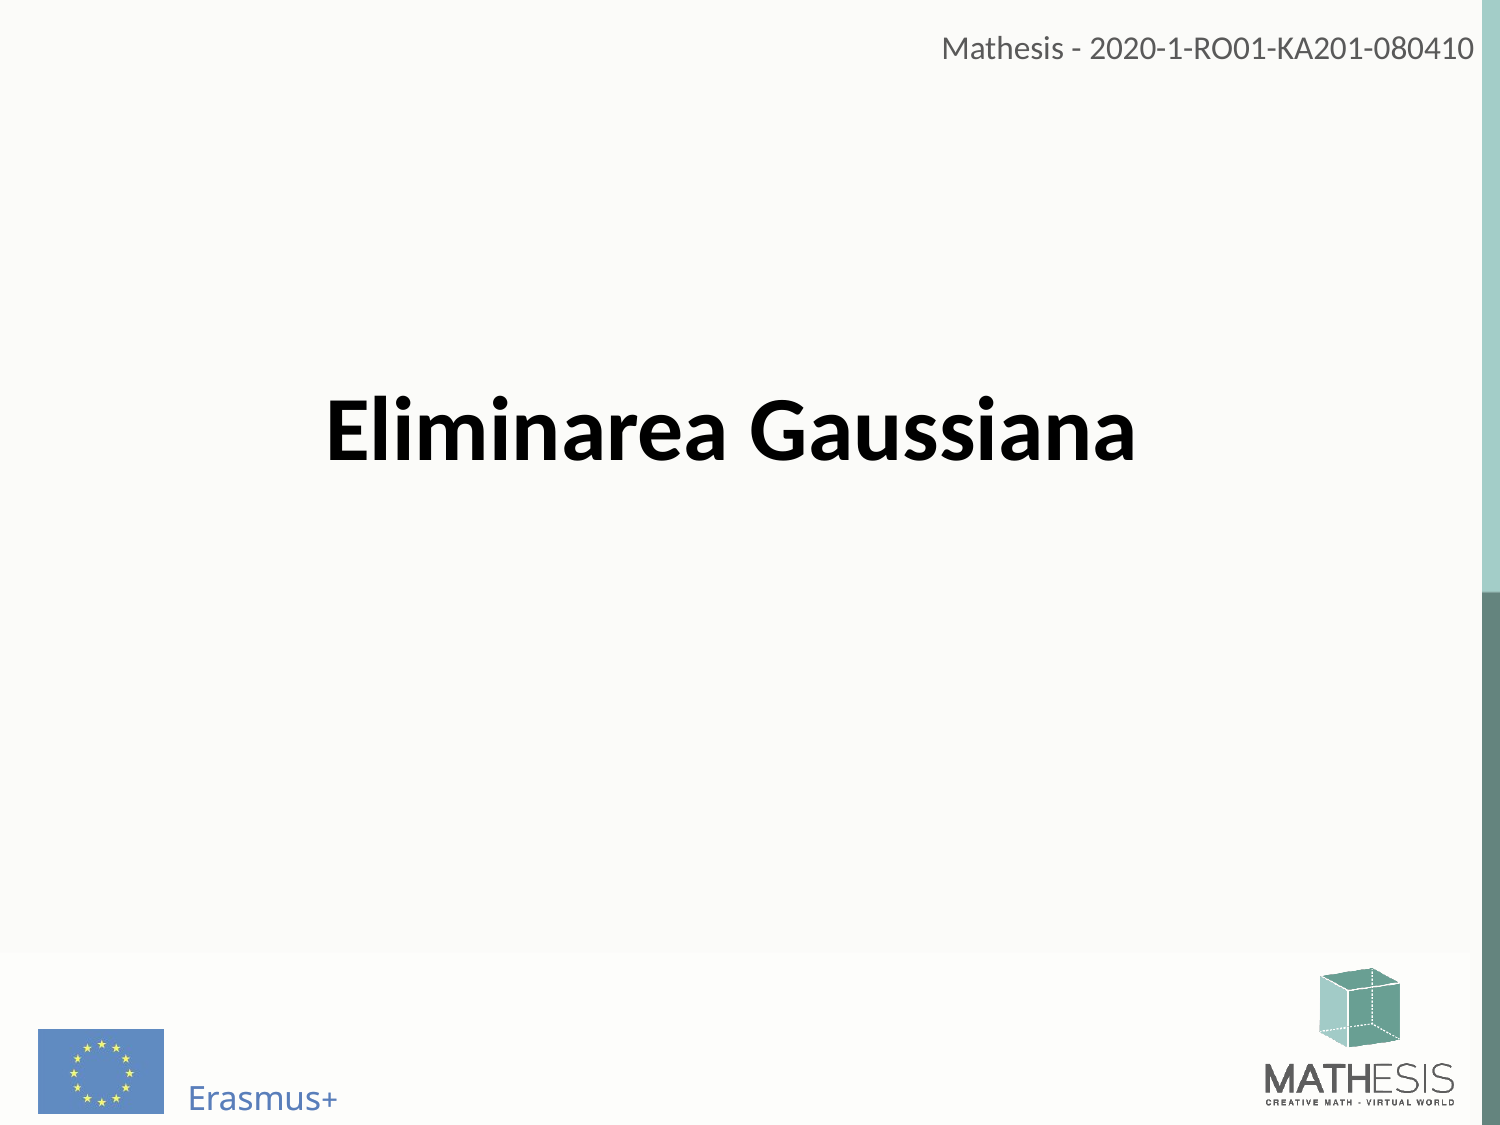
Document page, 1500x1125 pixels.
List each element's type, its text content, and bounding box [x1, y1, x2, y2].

title Eliminarea Gaussiana [53, 361, 1411, 603]
